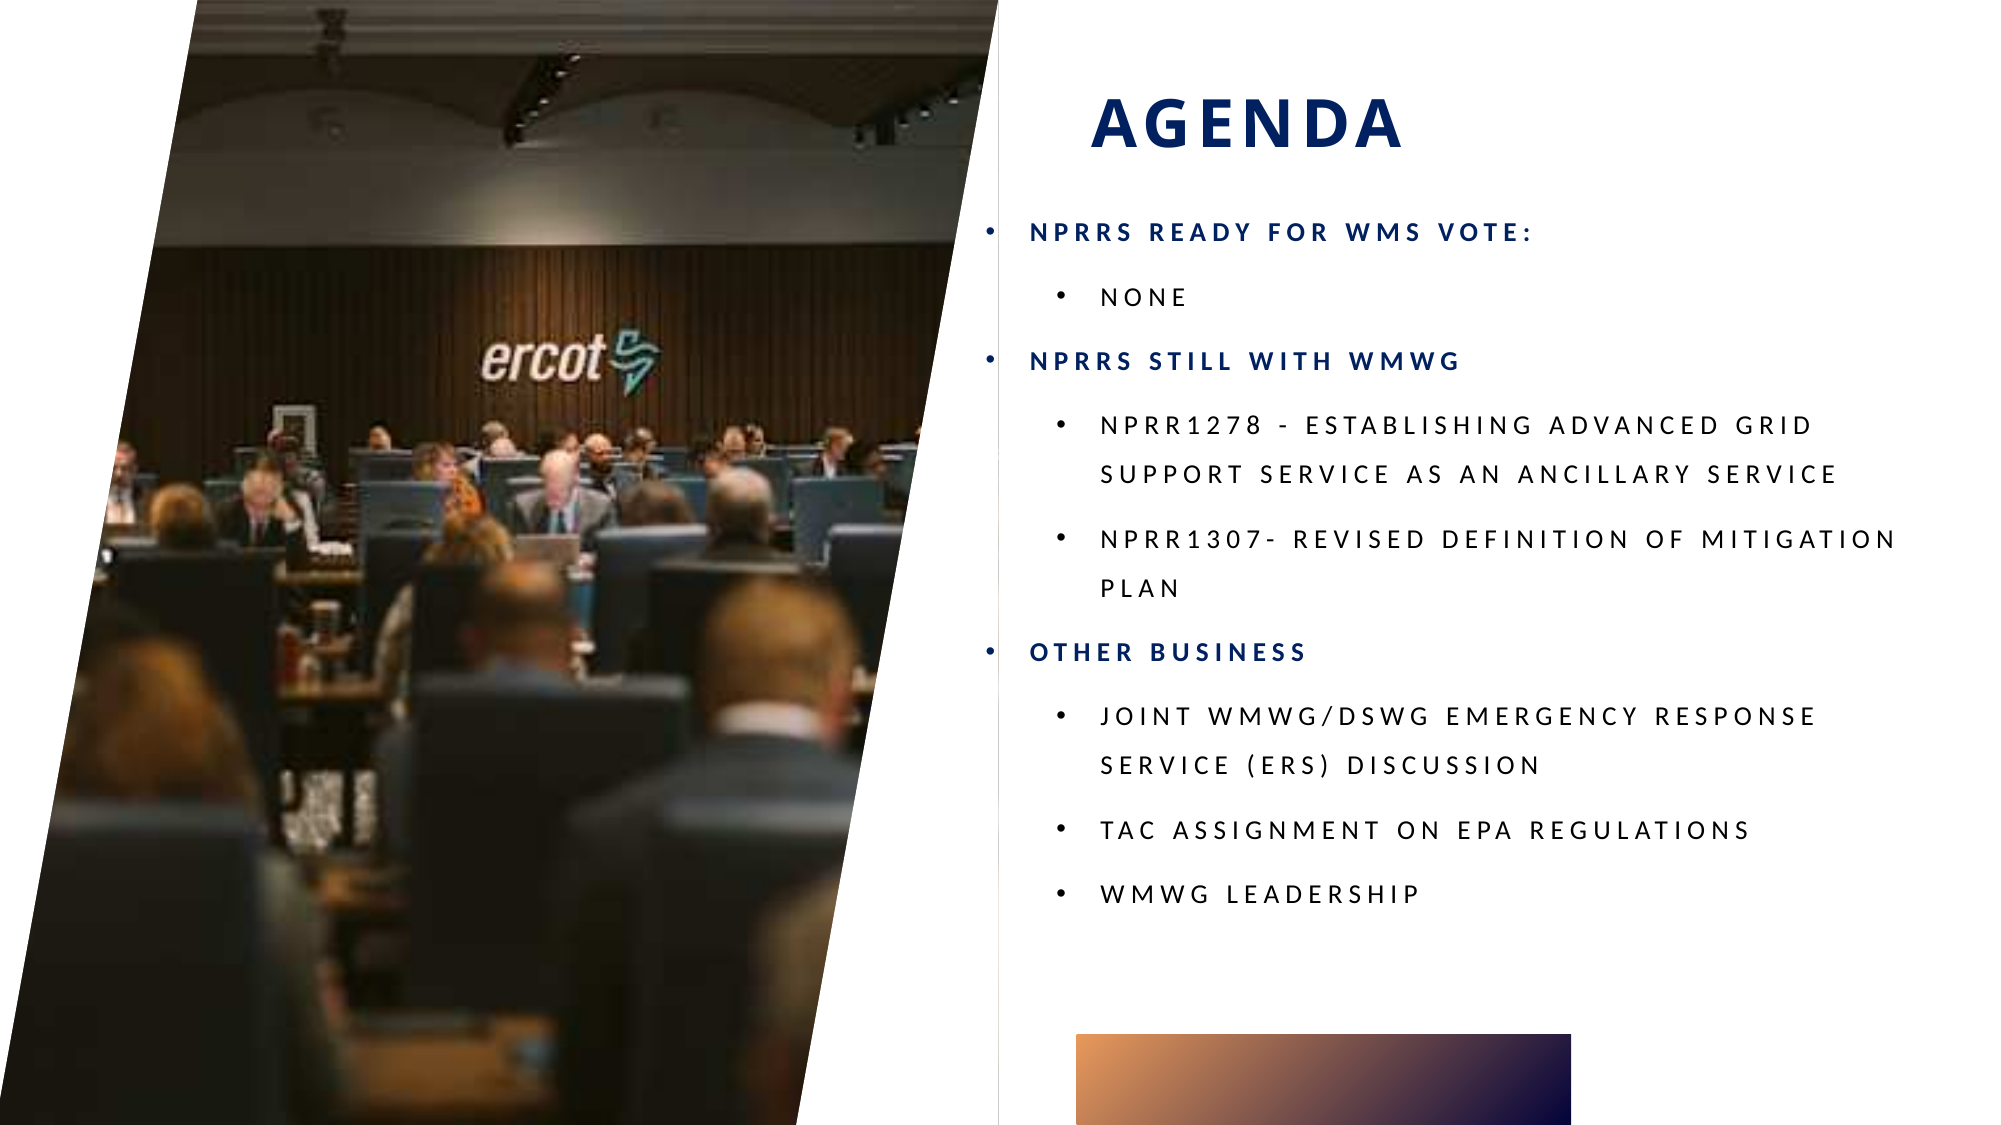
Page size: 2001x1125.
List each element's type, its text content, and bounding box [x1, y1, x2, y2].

list NPRRS ready for WMS vote: None NPRRs Still with WMWG NPRR1278 - Establishing Advanced Grid Support Service as an Ancillary Service NPRR1307- Revised Definition of Mitigation Plan Other Business Joint WMWG/DSWG Emergency Response Service (ERS) Discussion TAC Assignment on EPA Regulations WMWG Leadership [999, 190, 1974, 926]
title AGENDA [1076, 75, 1871, 170]
picture [0, 0, 999, 1125]
